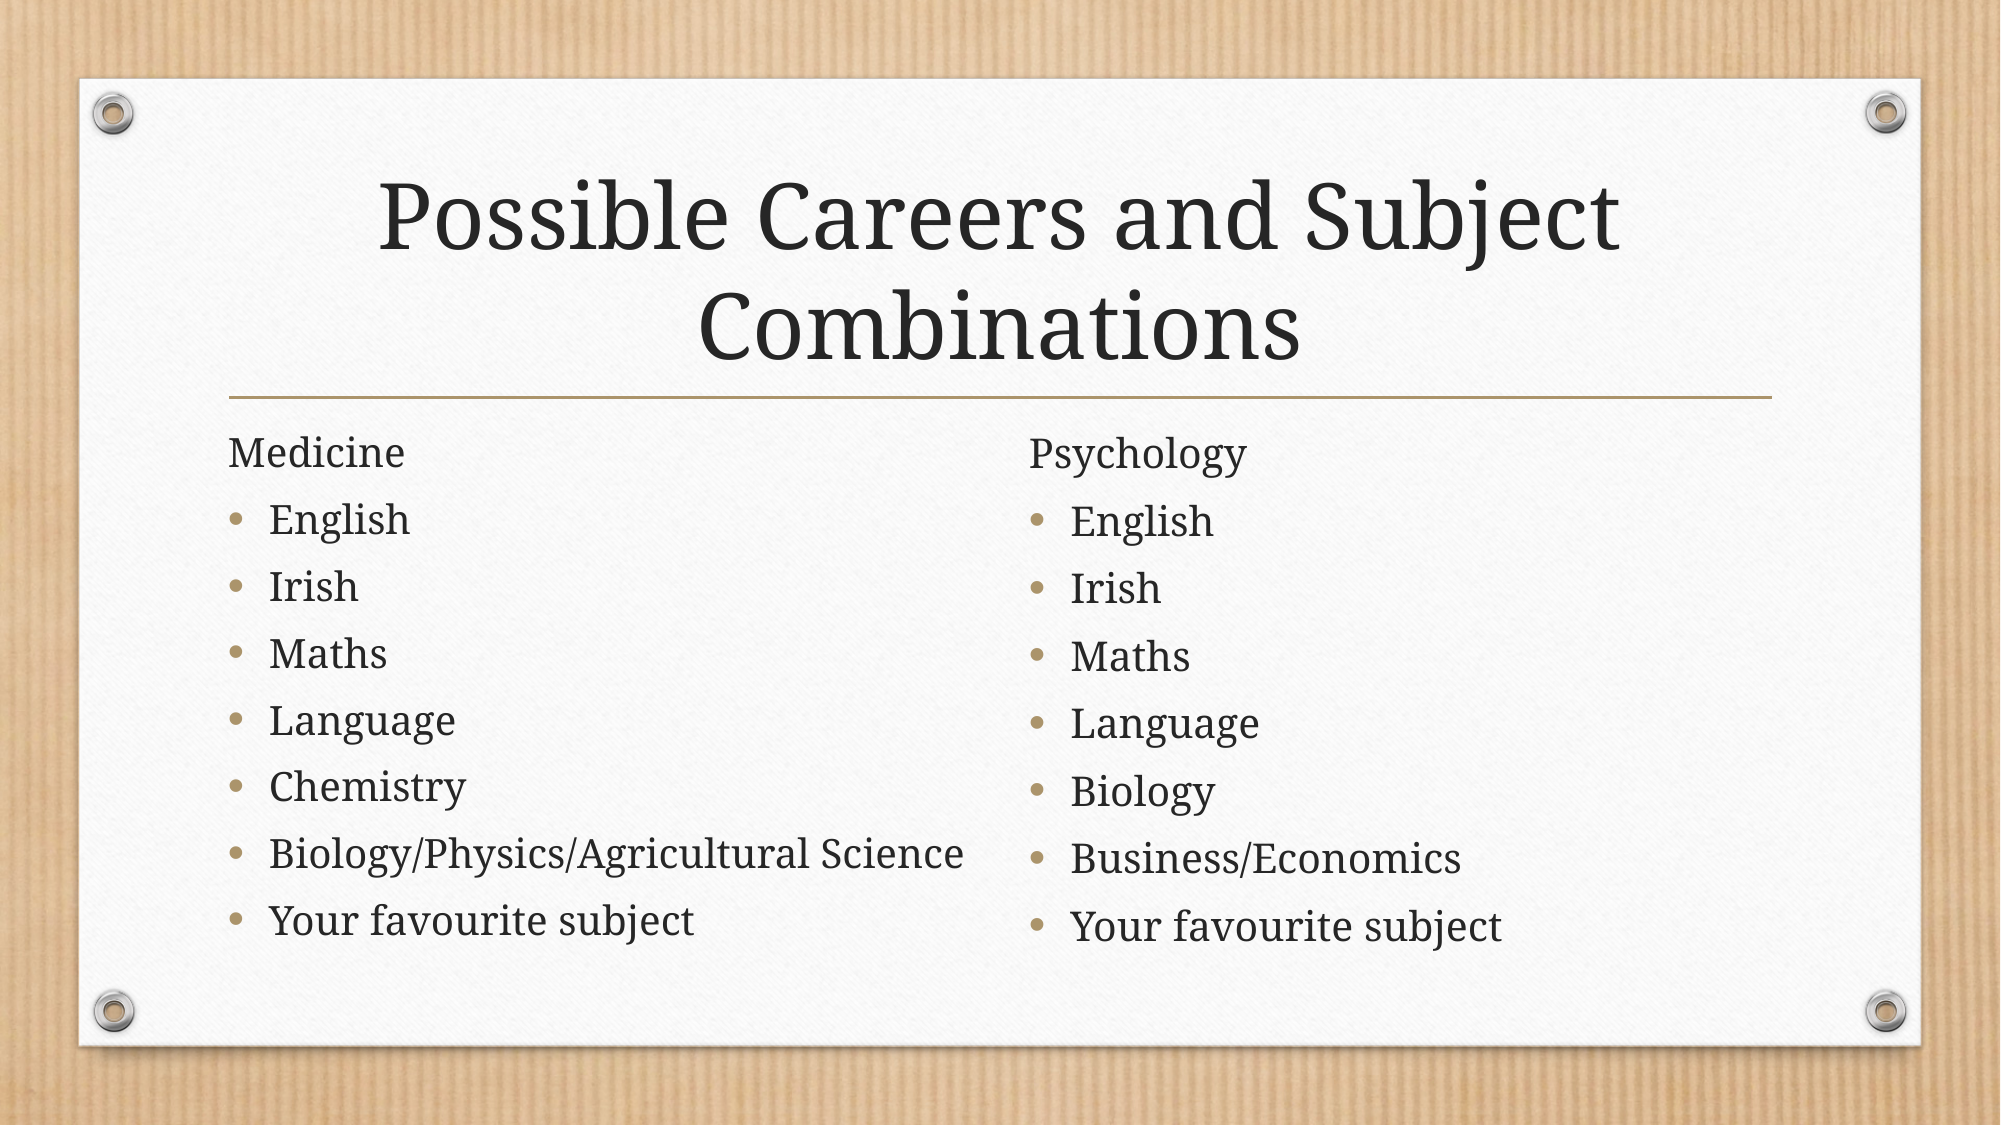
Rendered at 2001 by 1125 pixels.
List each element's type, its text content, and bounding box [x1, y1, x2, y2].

list Medicine English Irish Maths Language Chemistry Biology/Physics/Agricultural Science Your favourite subject [213, 420, 987, 963]
list Psychology English Irish Maths Language Biology Business/Economics Your favourite subject [1013, 420, 1788, 963]
picture [0, 0, 2001, 1125]
title Possible Careers and Subject Combinations [212, 161, 1788, 375]
